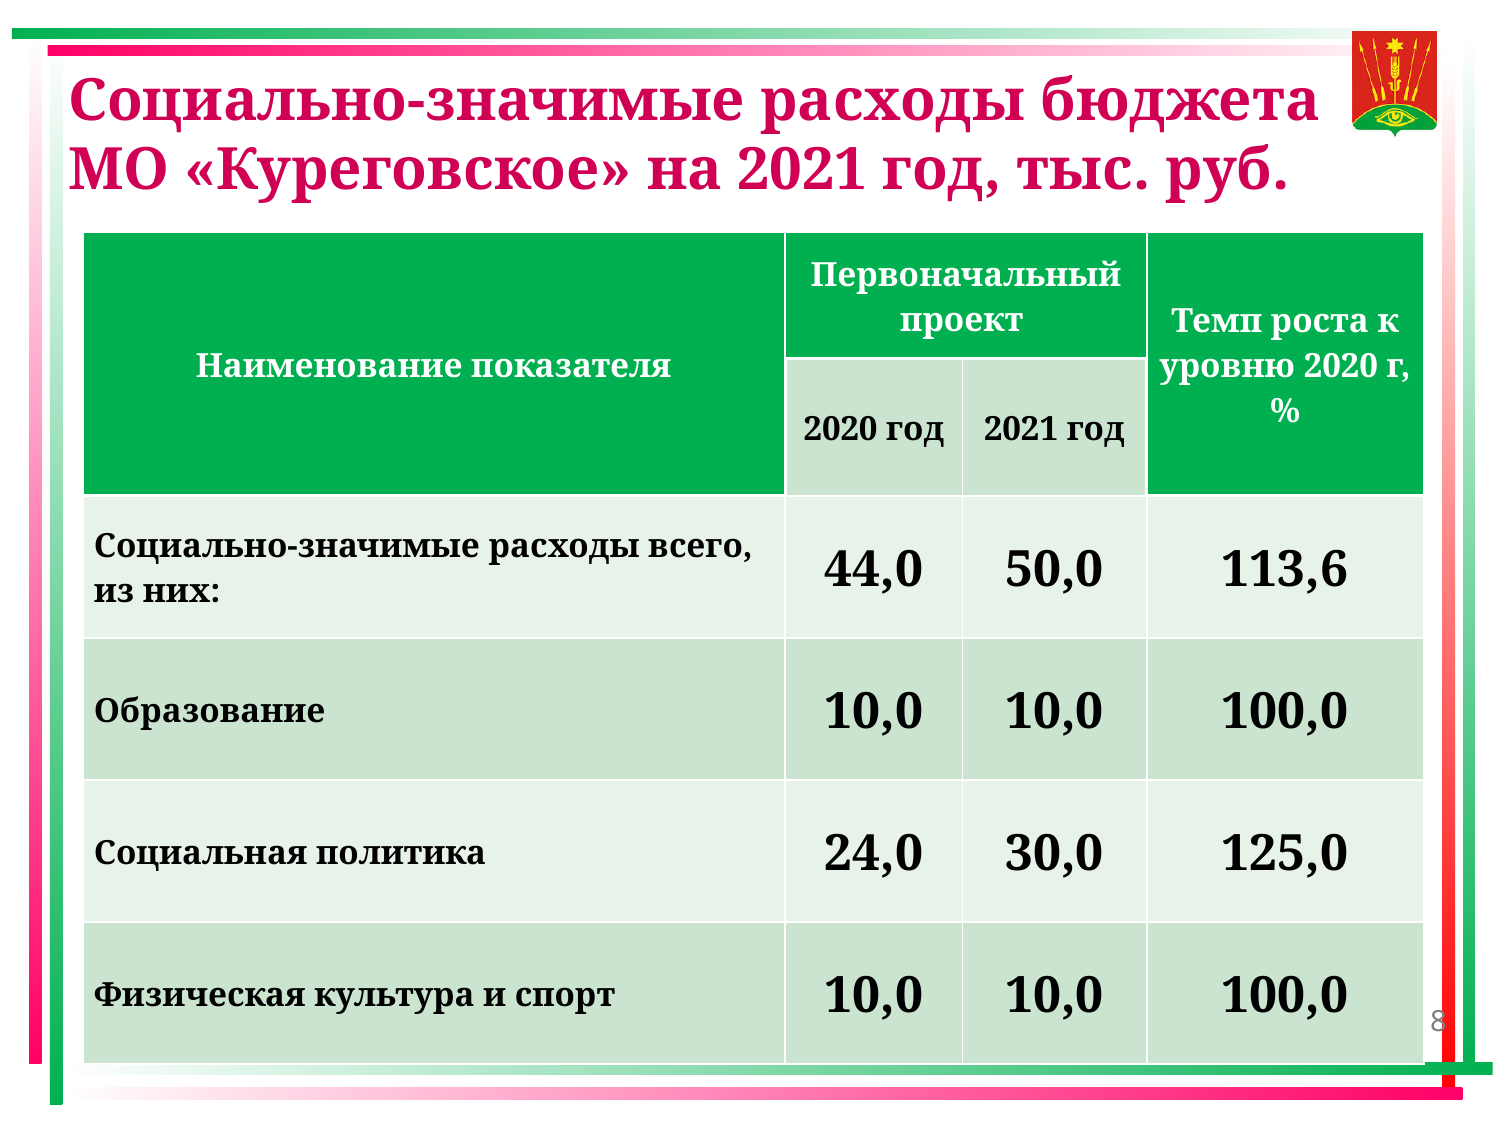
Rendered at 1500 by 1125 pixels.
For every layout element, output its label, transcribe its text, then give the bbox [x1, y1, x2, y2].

table_cell 100,0 [1148, 639, 1423, 779]
table_cell Образование [84, 639, 784, 779]
table_cell 30,0 [963, 781, 1146, 921]
table_cell Социальная политика [84, 781, 784, 921]
table_cell 24,0 [786, 781, 962, 921]
table_cell Физическая культура и спорт [84, 923, 784, 1063]
table_header Первоначальный проект [786, 233, 1146, 357]
table_cell Социально-значимые расходы всего, из них: [84, 497, 784, 637]
table_cell 113,6 [1148, 497, 1423, 637]
table_cell 2020 год [787, 360, 962, 495]
table_header Наименование показателя [84, 233, 784, 494]
table_cell 2021 год [963, 360, 1145, 495]
table_cell 100,0 [1148, 923, 1423, 1063]
table_cell 10,0 [786, 923, 962, 1063]
slide_number 8 [1425, 999, 1500, 1051]
table_cell 10,0 [786, 639, 962, 779]
table_cell 10,0 [963, 923, 1146, 1063]
table_cell 125,0 [1148, 781, 1423, 921]
title Социально-значимые расходы бюджета МО «Куреговское» на 2021 год, тыс. руб. [53, 54, 1471, 279]
table_header Темп роста к уровню 2020 г, % [1148, 233, 1423, 494]
picture [1352, 31, 1437, 138]
table_cell 44,0 [786, 497, 962, 637]
table_cell 10,0 [963, 639, 1146, 779]
table_cell 50,0 [963, 497, 1146, 637]
